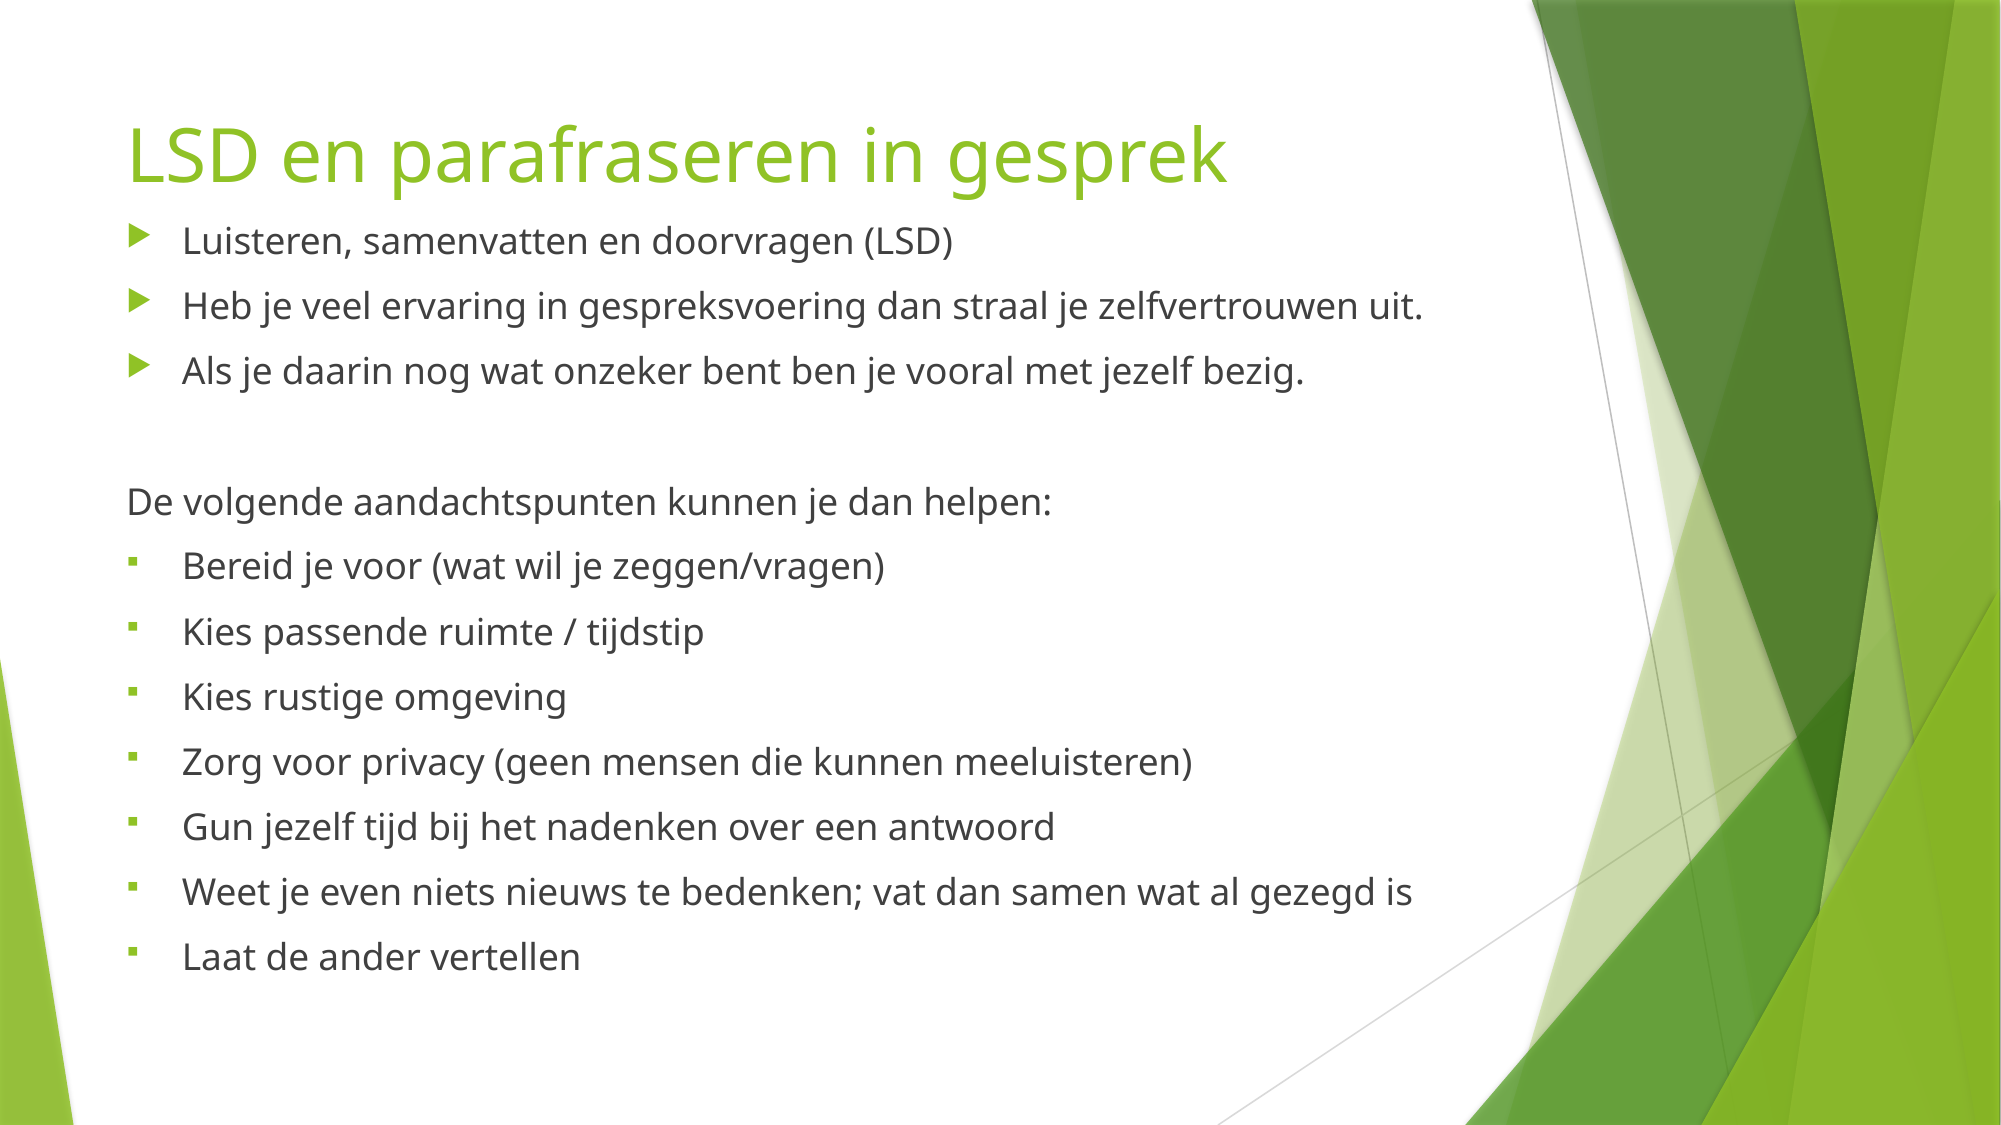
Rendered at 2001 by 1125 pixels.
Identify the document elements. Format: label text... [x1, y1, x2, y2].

list Luisteren, samenvatten en doorvragen (LSD) Heb je veel ervaring in gespreksvoering dan straal je zelfvertrouwen uit. Als je daarin nog wat onzeker bent ben je vooral met jezelf bezig. De volgende aandachtspunten kunnen je dan helpen: Bereid je voor (wat wil je zeggen/vragen) Kies passende ruimte / tijdstip Kies rustige omgeving Zorg voor privacy (geen mensen die kunnen meeluisteren) Gun jezelf tijd bij het nadenken over een antwoord Weet je even niets nieuws te bedenken; vat dan samen wat al gezegd is Laat de ander vertellen [111, 210, 1522, 992]
title LSD en parafraseren in gesprek [111, 99, 1522, 210]
